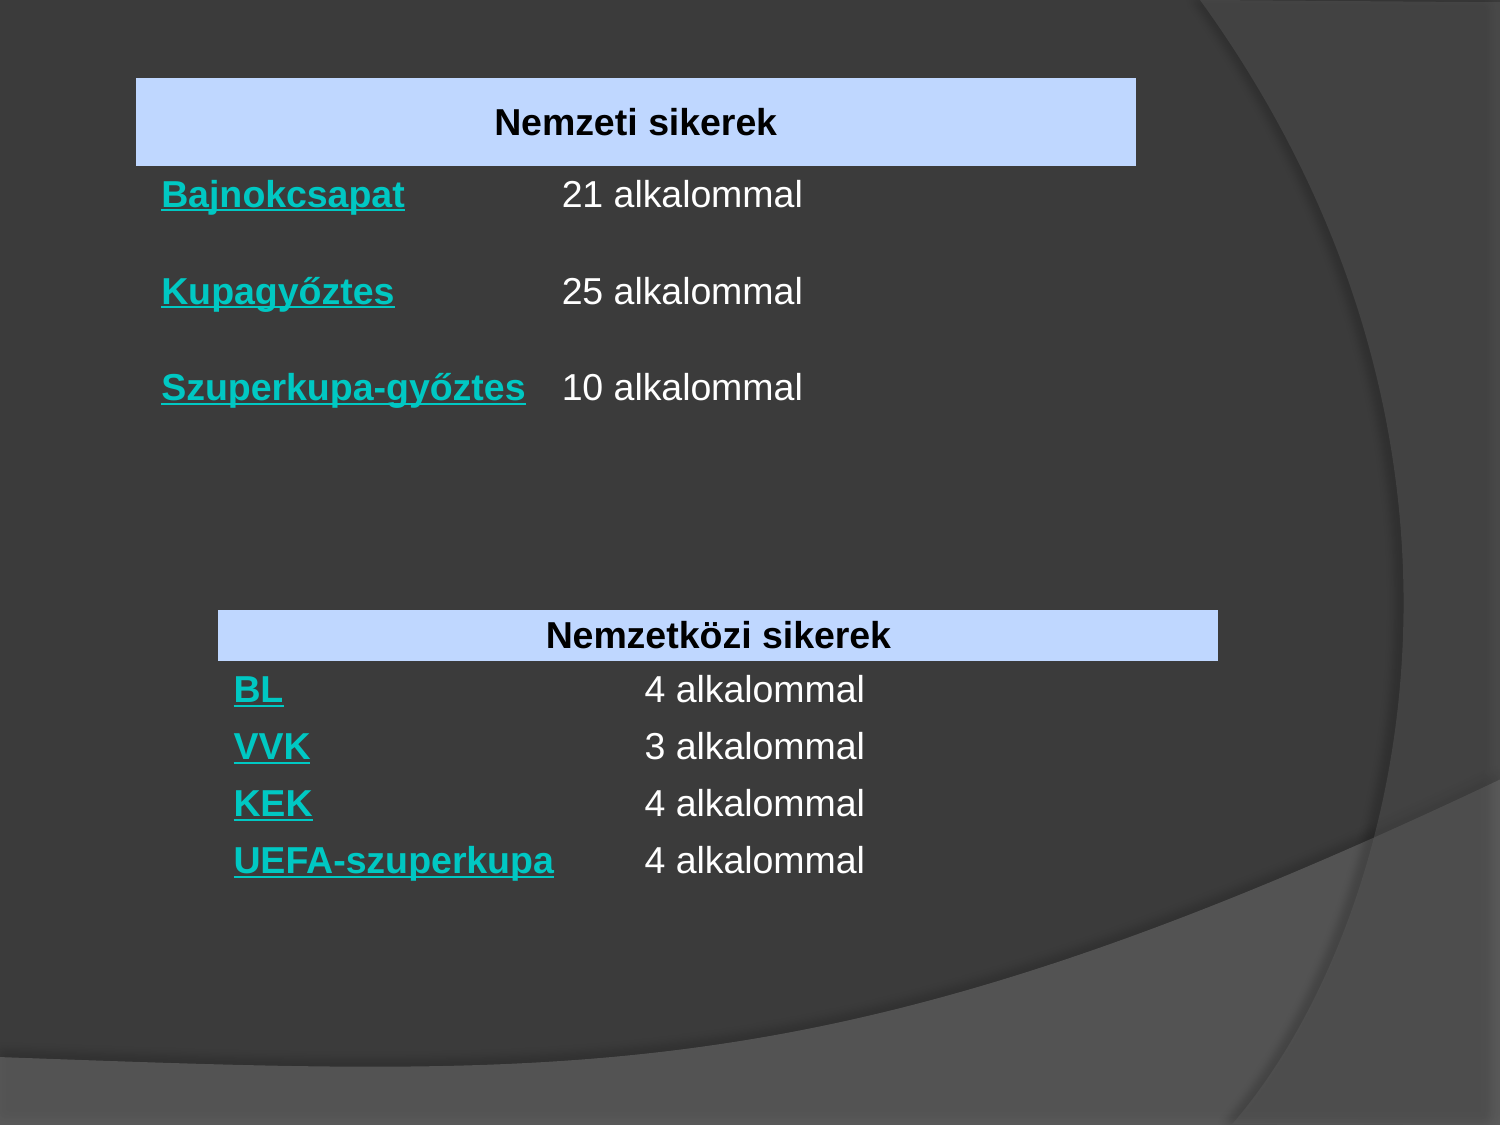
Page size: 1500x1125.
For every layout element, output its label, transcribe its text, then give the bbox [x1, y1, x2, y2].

table_cell Kupagyőztes [136, 263, 547, 359]
table_cell Szuperkupa-győztes [136, 359, 547, 456]
table_cell BL [218, 661, 630, 718]
table_header Nemzetközi sikerek [218, 610, 1218, 661]
table_cell VVK [218, 718, 630, 775]
table_cell 25 alkalommal [547, 263, 1136, 359]
table_cell 4 alkalommal [630, 832, 1218, 889]
table_header Nemzeti sikerek [136, 78, 1136, 166]
table_cell UEFA-szuperkupa [218, 832, 630, 889]
table_cell Bajnokcsapat [136, 166, 547, 263]
table_cell 21 alkalommal [547, 166, 1136, 263]
table_cell 4 alkalommal [630, 661, 1218, 718]
table_cell 3 alkalommal [630, 718, 1218, 775]
table_cell KEK [218, 775, 630, 832]
table_cell 4 alkalommal [630, 775, 1218, 832]
table_cell 10 alkalommal [547, 359, 1136, 456]
